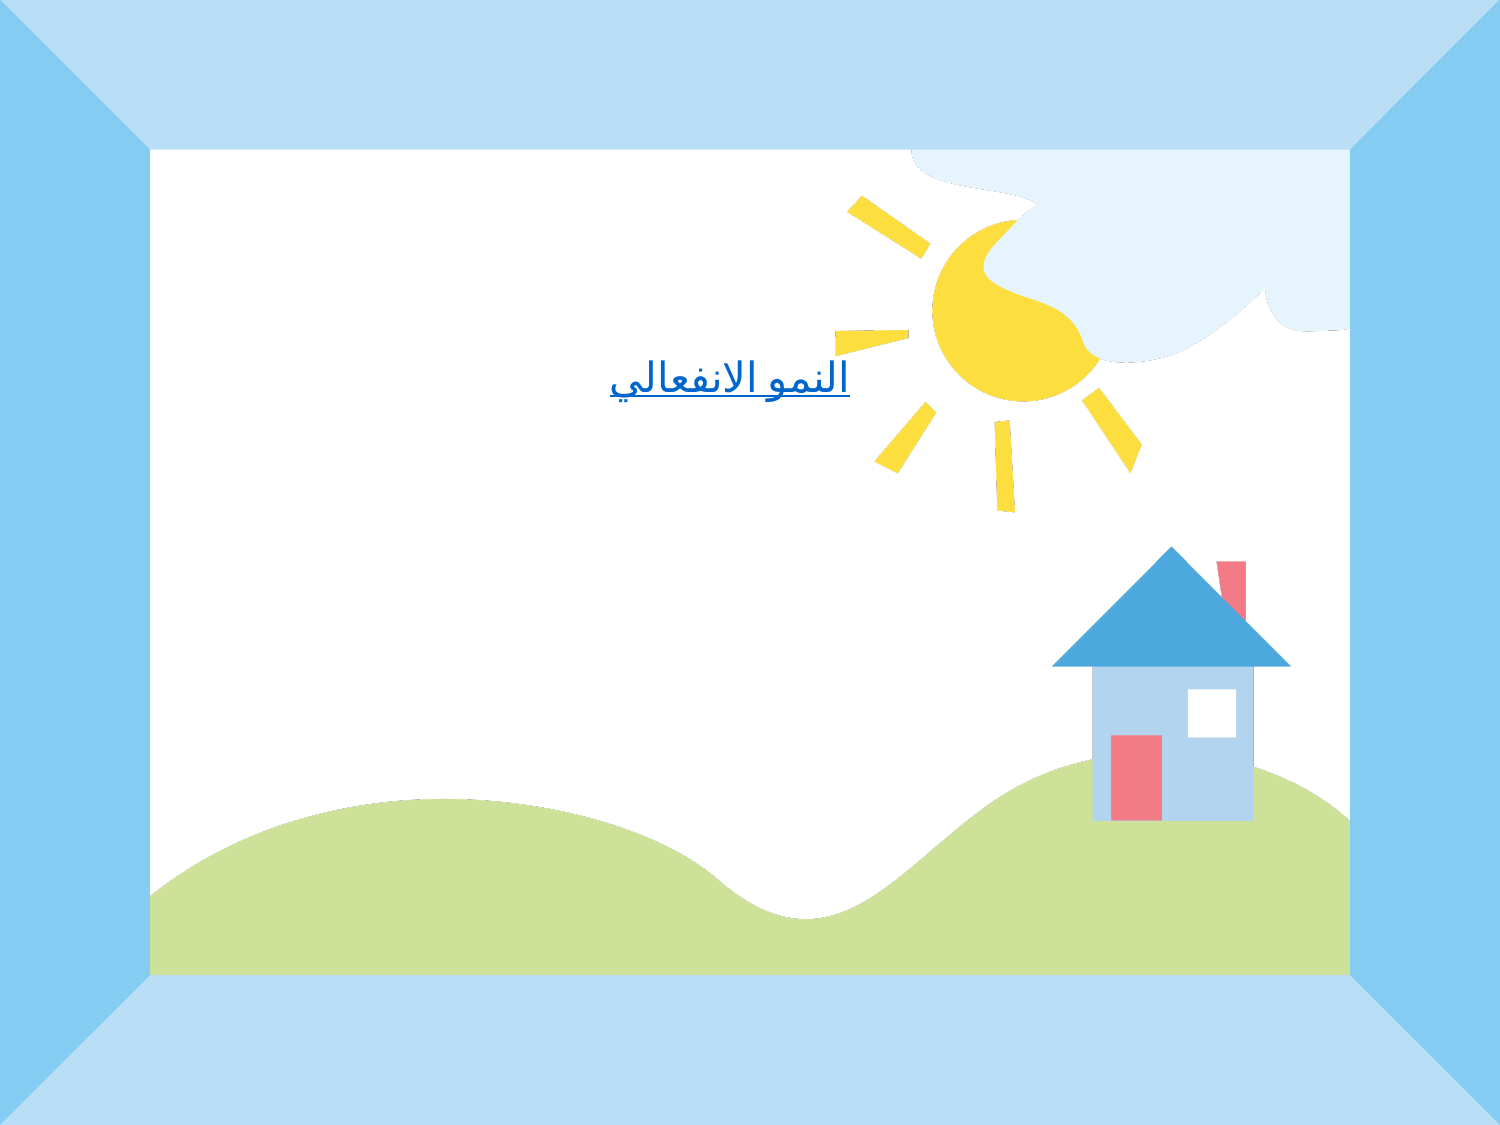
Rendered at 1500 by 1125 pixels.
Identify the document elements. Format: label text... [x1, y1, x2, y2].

picture [0, 0, 1500, 1125]
list النمو الانفعالي [154, 234, 1306, 836]
